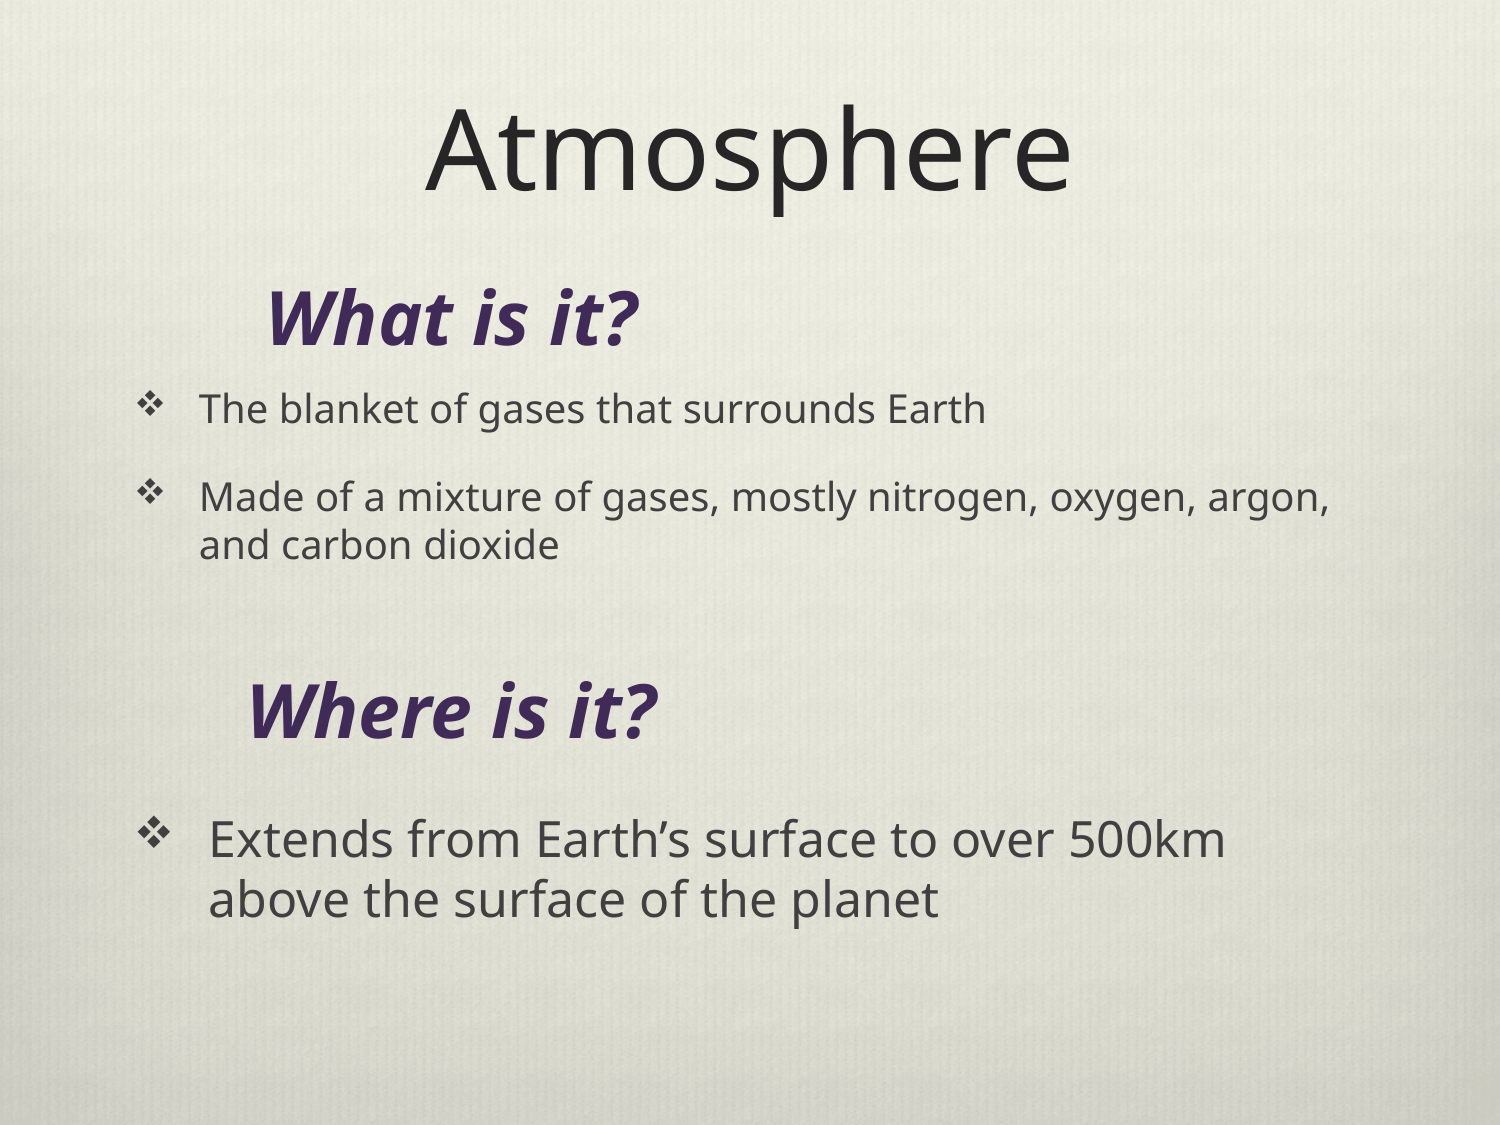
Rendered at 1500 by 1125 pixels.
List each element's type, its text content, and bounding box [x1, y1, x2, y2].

text_box What is it? [172, 221, 731, 409]
list The blanket of gases that surrounds Earth Made of a mixture of gases, mostly nitrogen, oxygen, argon, and carbon dioxide [119, 376, 1381, 576]
text_box Where is it? [172, 615, 731, 800]
text_box Extends from Earth’s surface to over 500km above the surface of the planet [119, 800, 1381, 996]
title Atmosphere [119, 51, 1381, 240]
text_box [144, 829, 1406, 1026]
